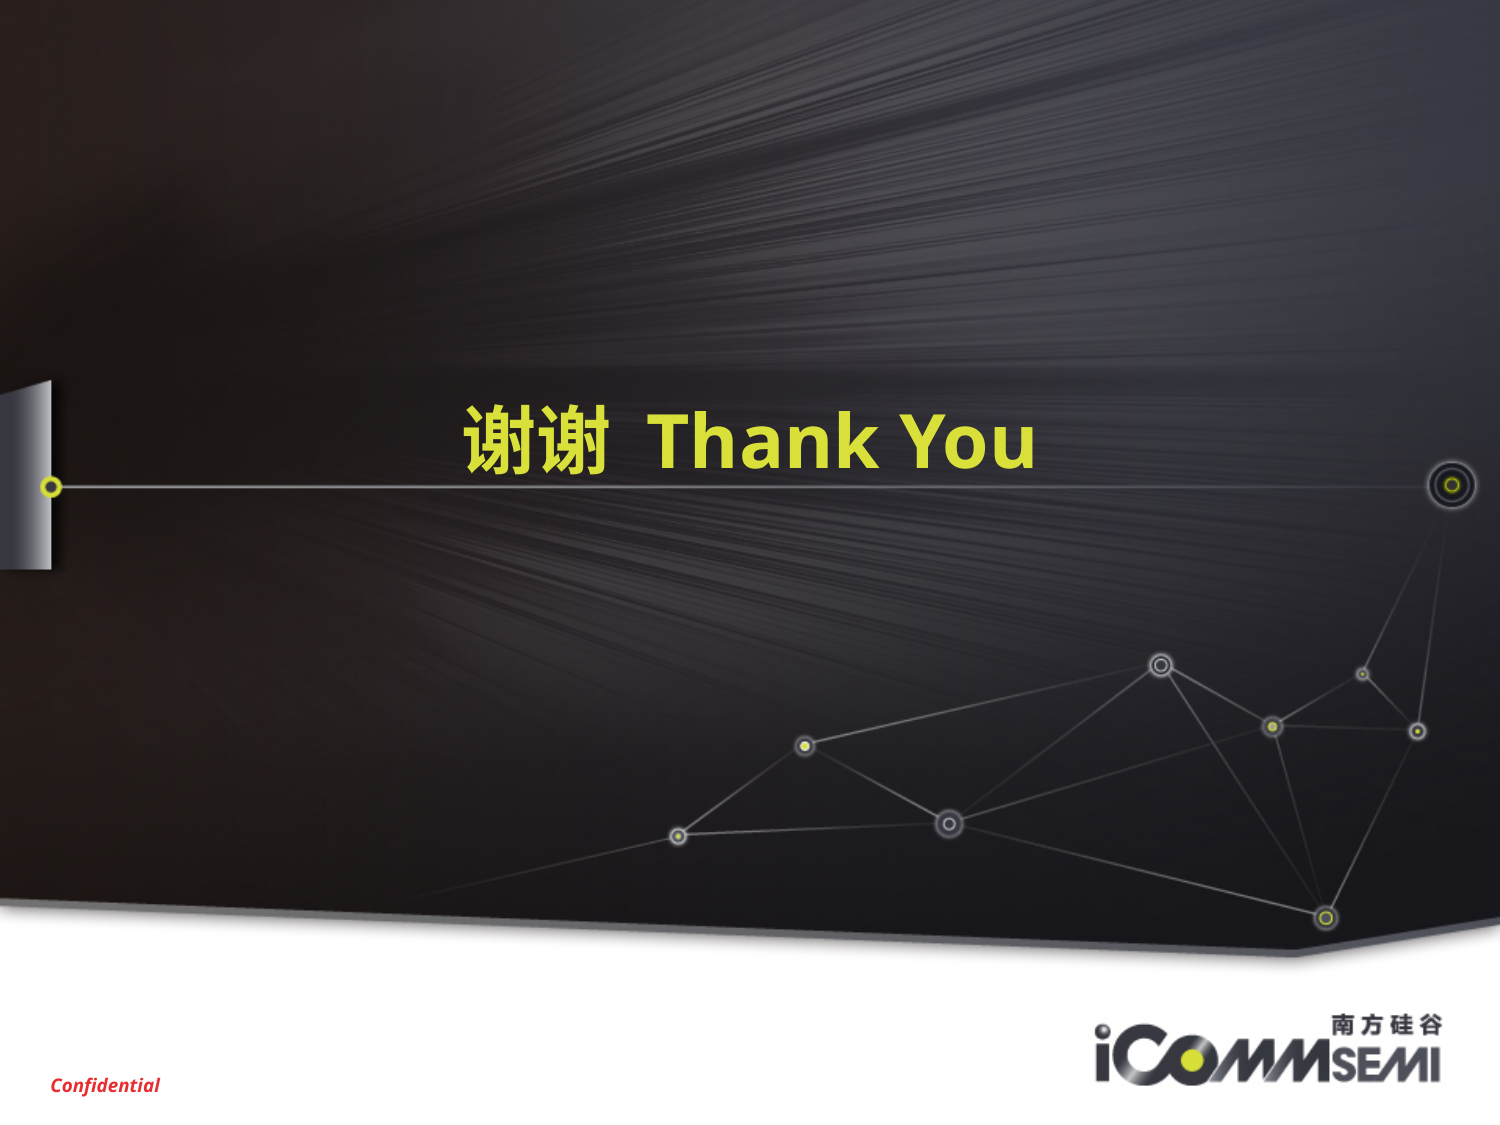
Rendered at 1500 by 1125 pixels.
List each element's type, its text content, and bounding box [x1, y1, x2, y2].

picture [0, 0, 1500, 1125]
title 谢谢 Thank You [407, 379, 1093, 497]
